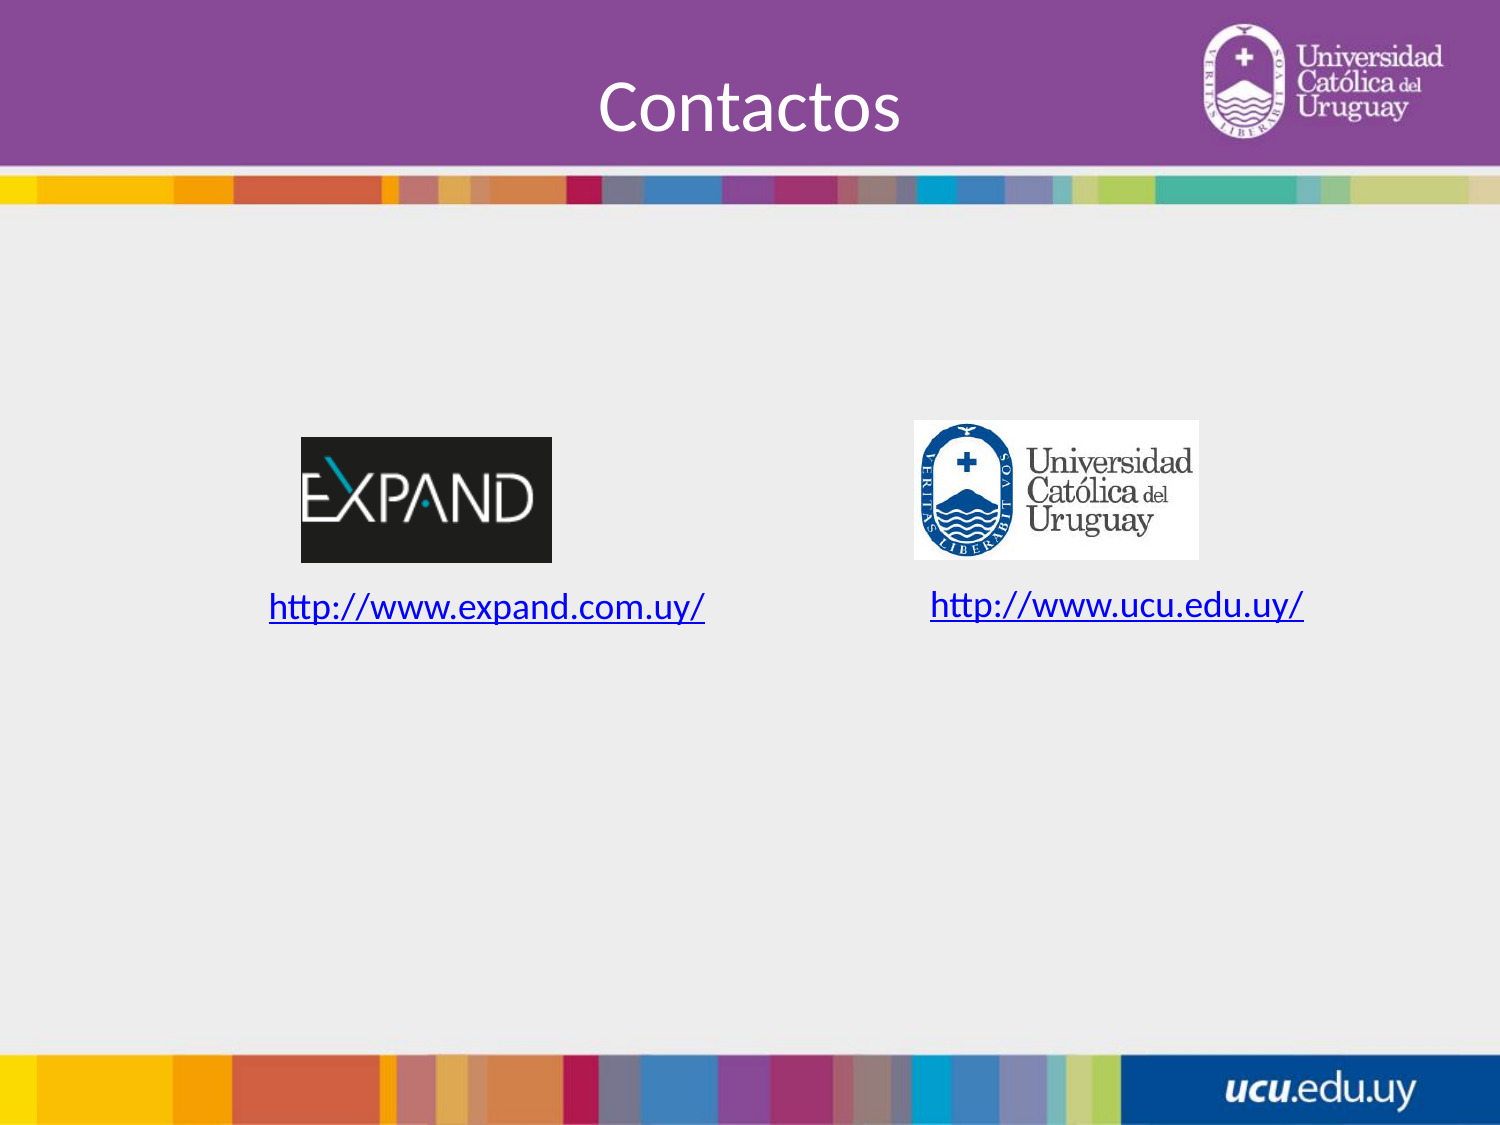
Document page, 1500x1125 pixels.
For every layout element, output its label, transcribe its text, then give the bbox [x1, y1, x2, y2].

text_box http://www.ucu.edu.uy/ [915, 572, 1388, 633]
text_box http://www.expand.com.uy/ [253, 574, 727, 634]
picture [0, 0, 1500, 1125]
title Contactos [75, 7, 1425, 195]
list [300, 437, 552, 563]
